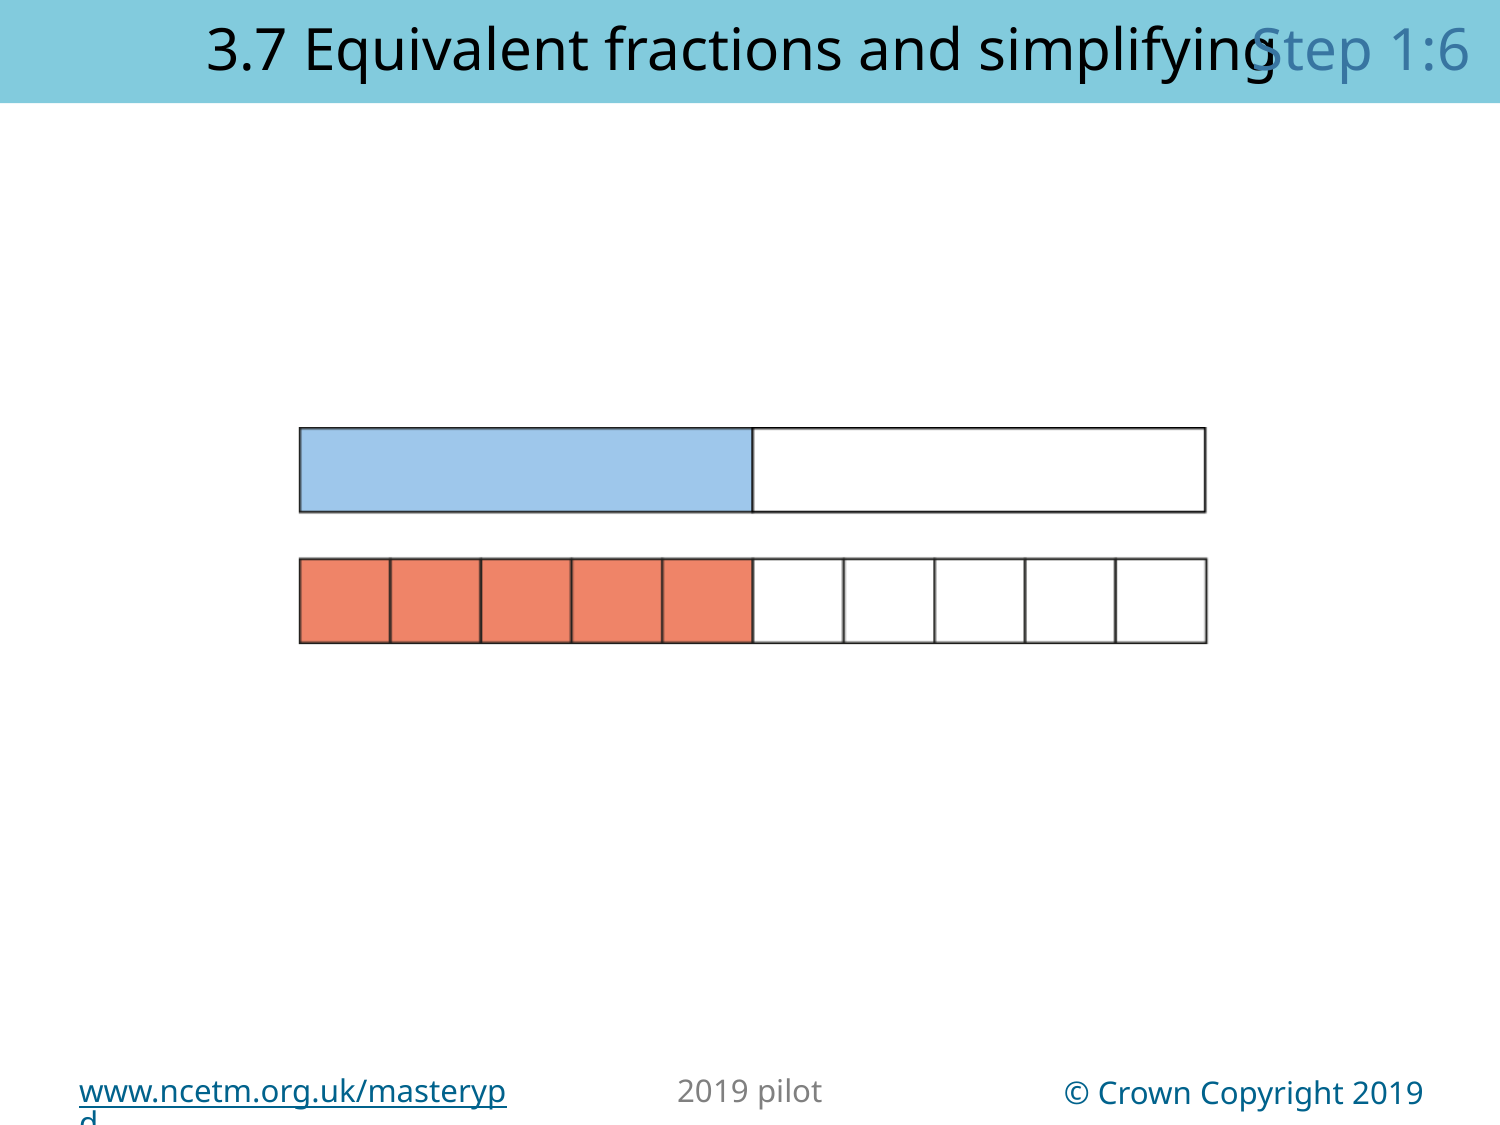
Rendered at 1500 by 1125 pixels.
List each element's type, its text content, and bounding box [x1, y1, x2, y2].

list Step 1:6 [0, 0, 1500, 104]
picture [101, 427, 1399, 697]
